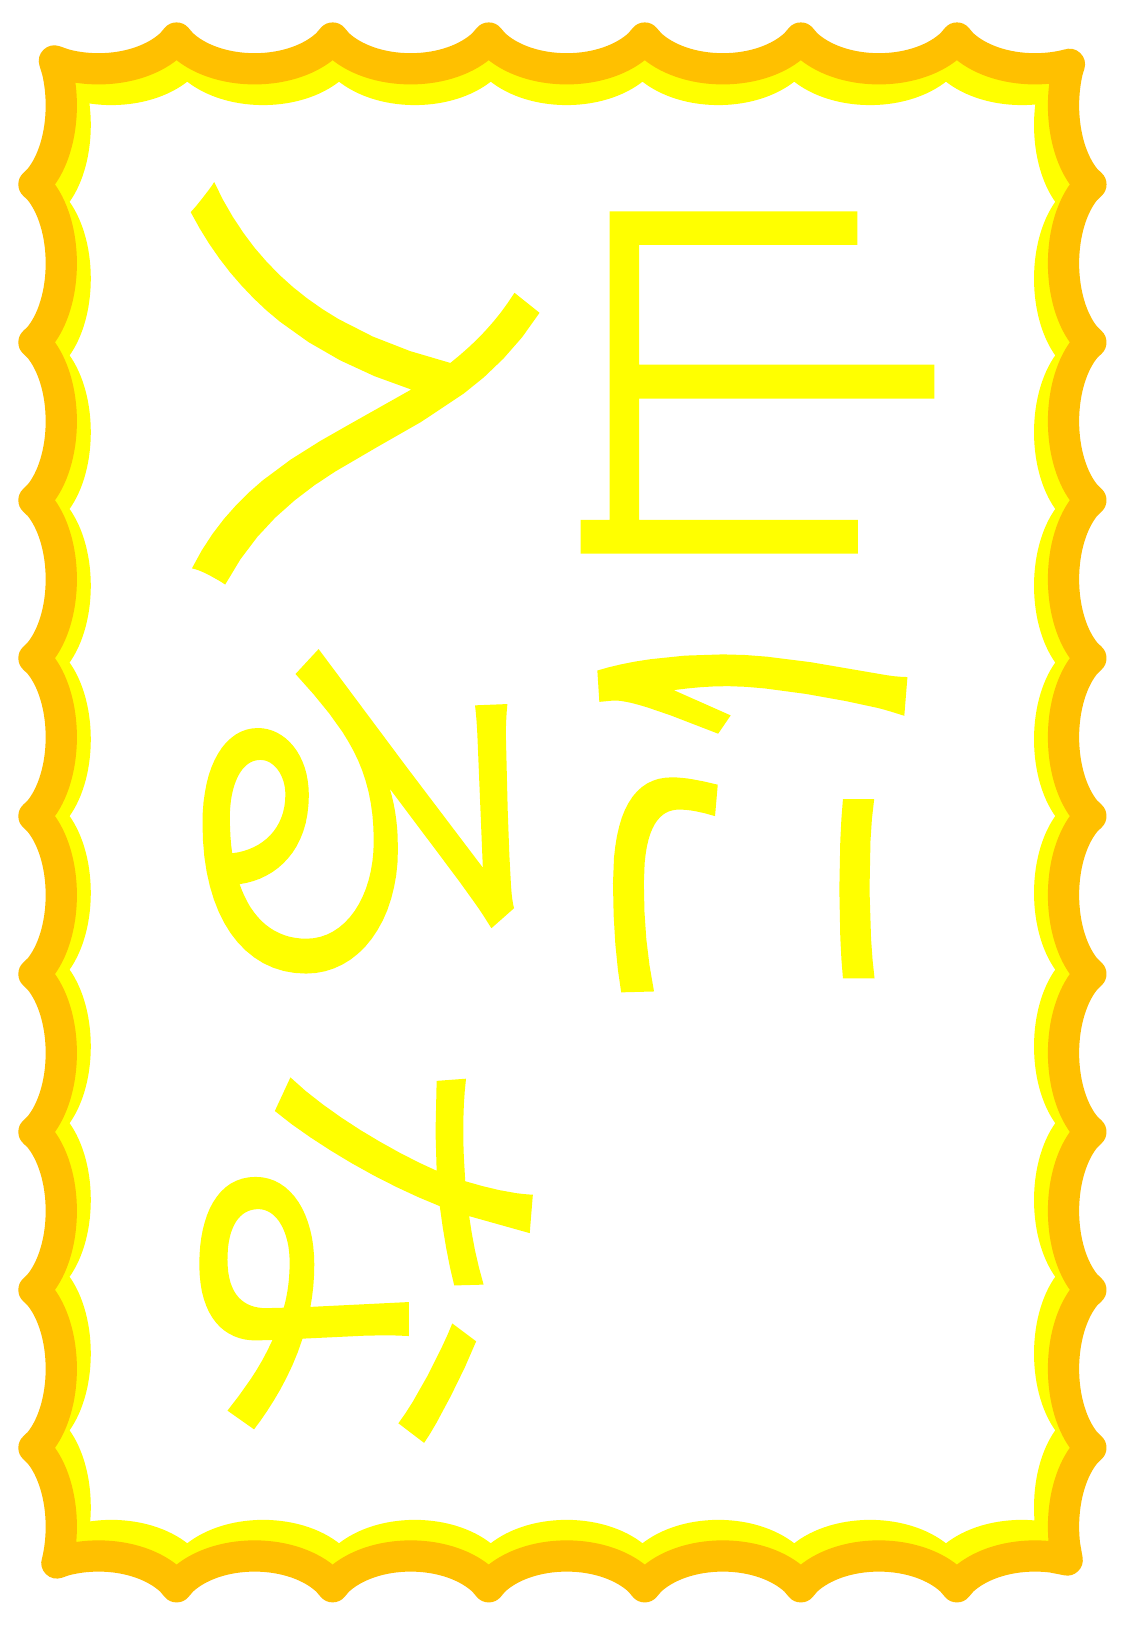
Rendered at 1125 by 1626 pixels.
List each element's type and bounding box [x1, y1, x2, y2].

text_box [33, 37, 1092, 1588]
